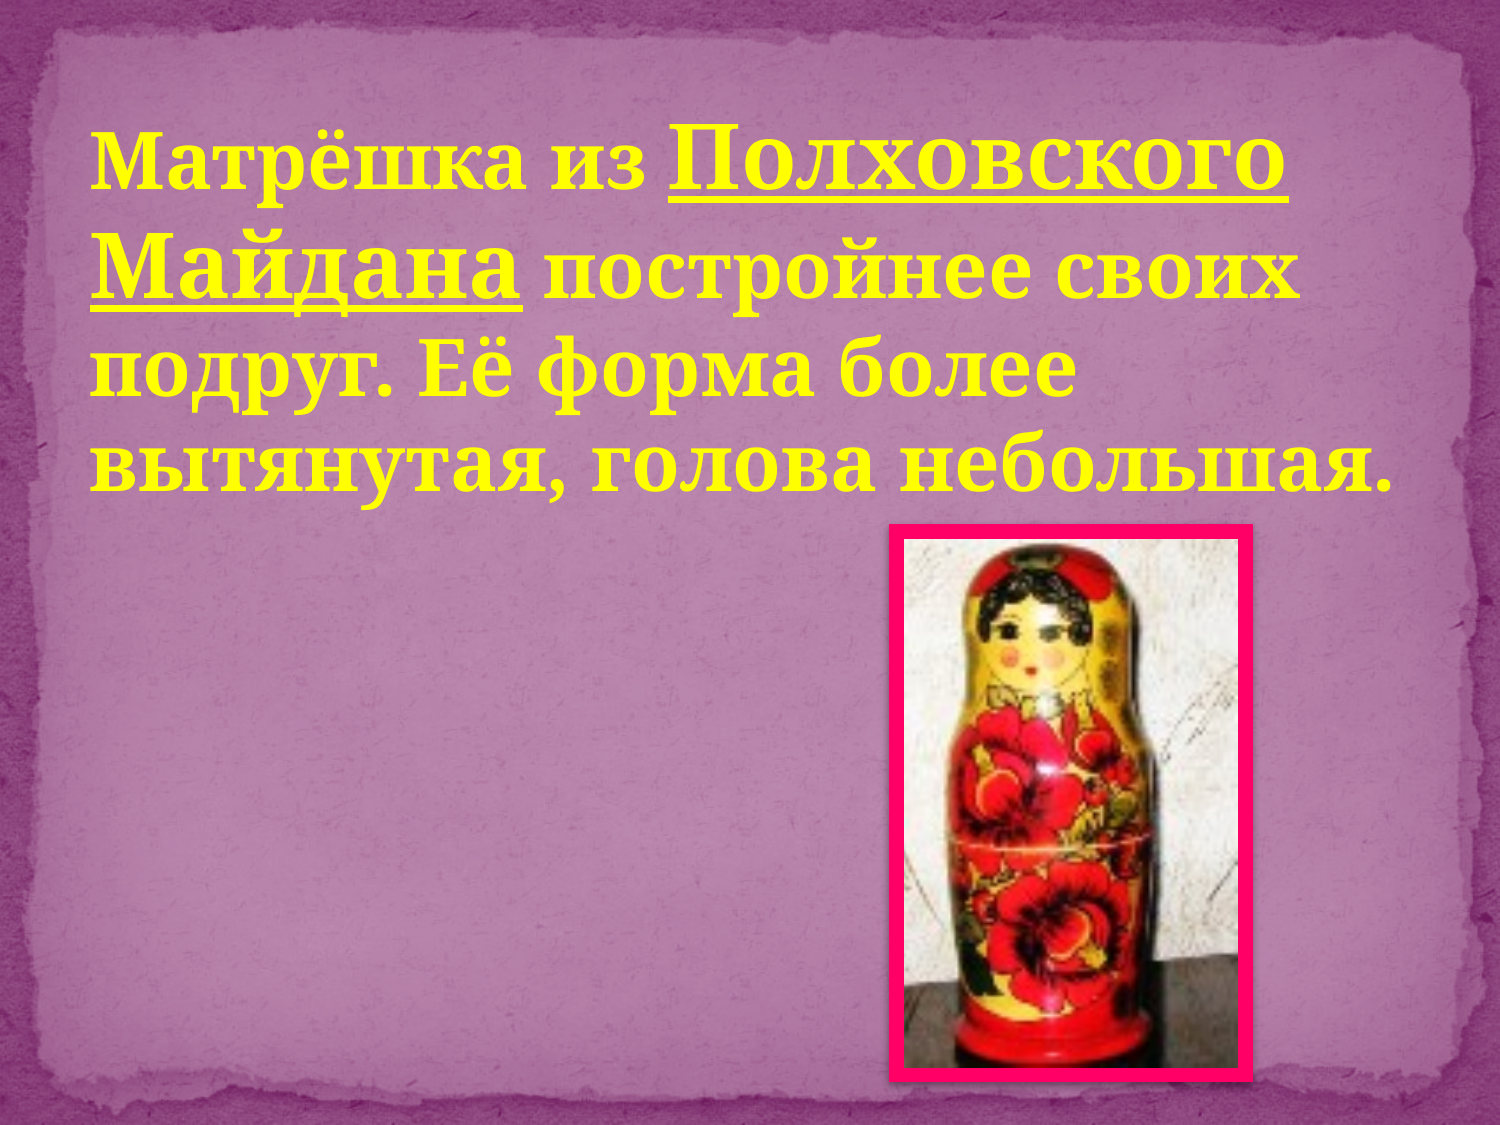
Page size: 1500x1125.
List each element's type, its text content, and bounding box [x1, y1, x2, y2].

title Матрёшка из Полховского Майдана постройнее своих подруг. Её форма более вытянутая, голова небольшая. [74, 24, 1425, 516]
picture [904, 539, 1238, 1068]
